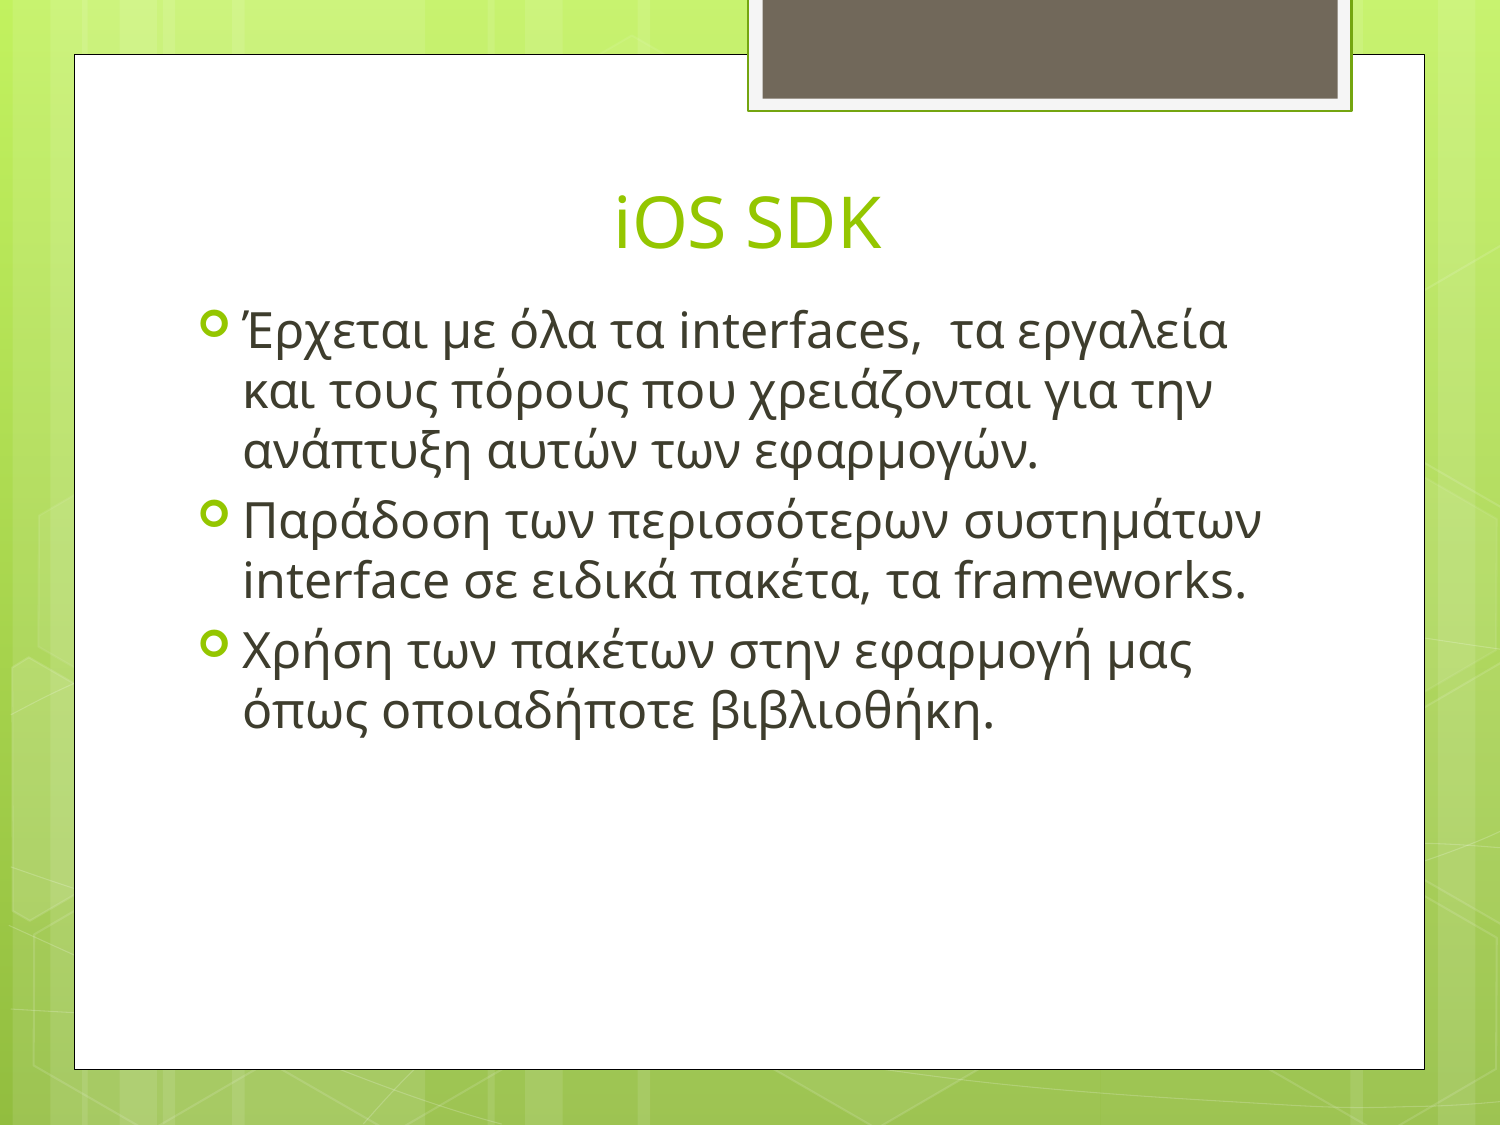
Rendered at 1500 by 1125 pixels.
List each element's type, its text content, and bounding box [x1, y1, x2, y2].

list Έρχεται με όλα τα interfaces, τα εργαλεία και τους πόρους που χρειάζονται για την ανάπτυξη αυτών των εφαρμογών. Παράδοση των περισσότερων συστημάτων interface σε ειδικά πακέτα, τα frameworks. Χρήση των πακέτων στην εφαρμογή μας όπως οποιαδήποτε βιβλιοθήκη. [171, 290, 1283, 957]
title iOS SDK [171, 168, 1324, 357]
